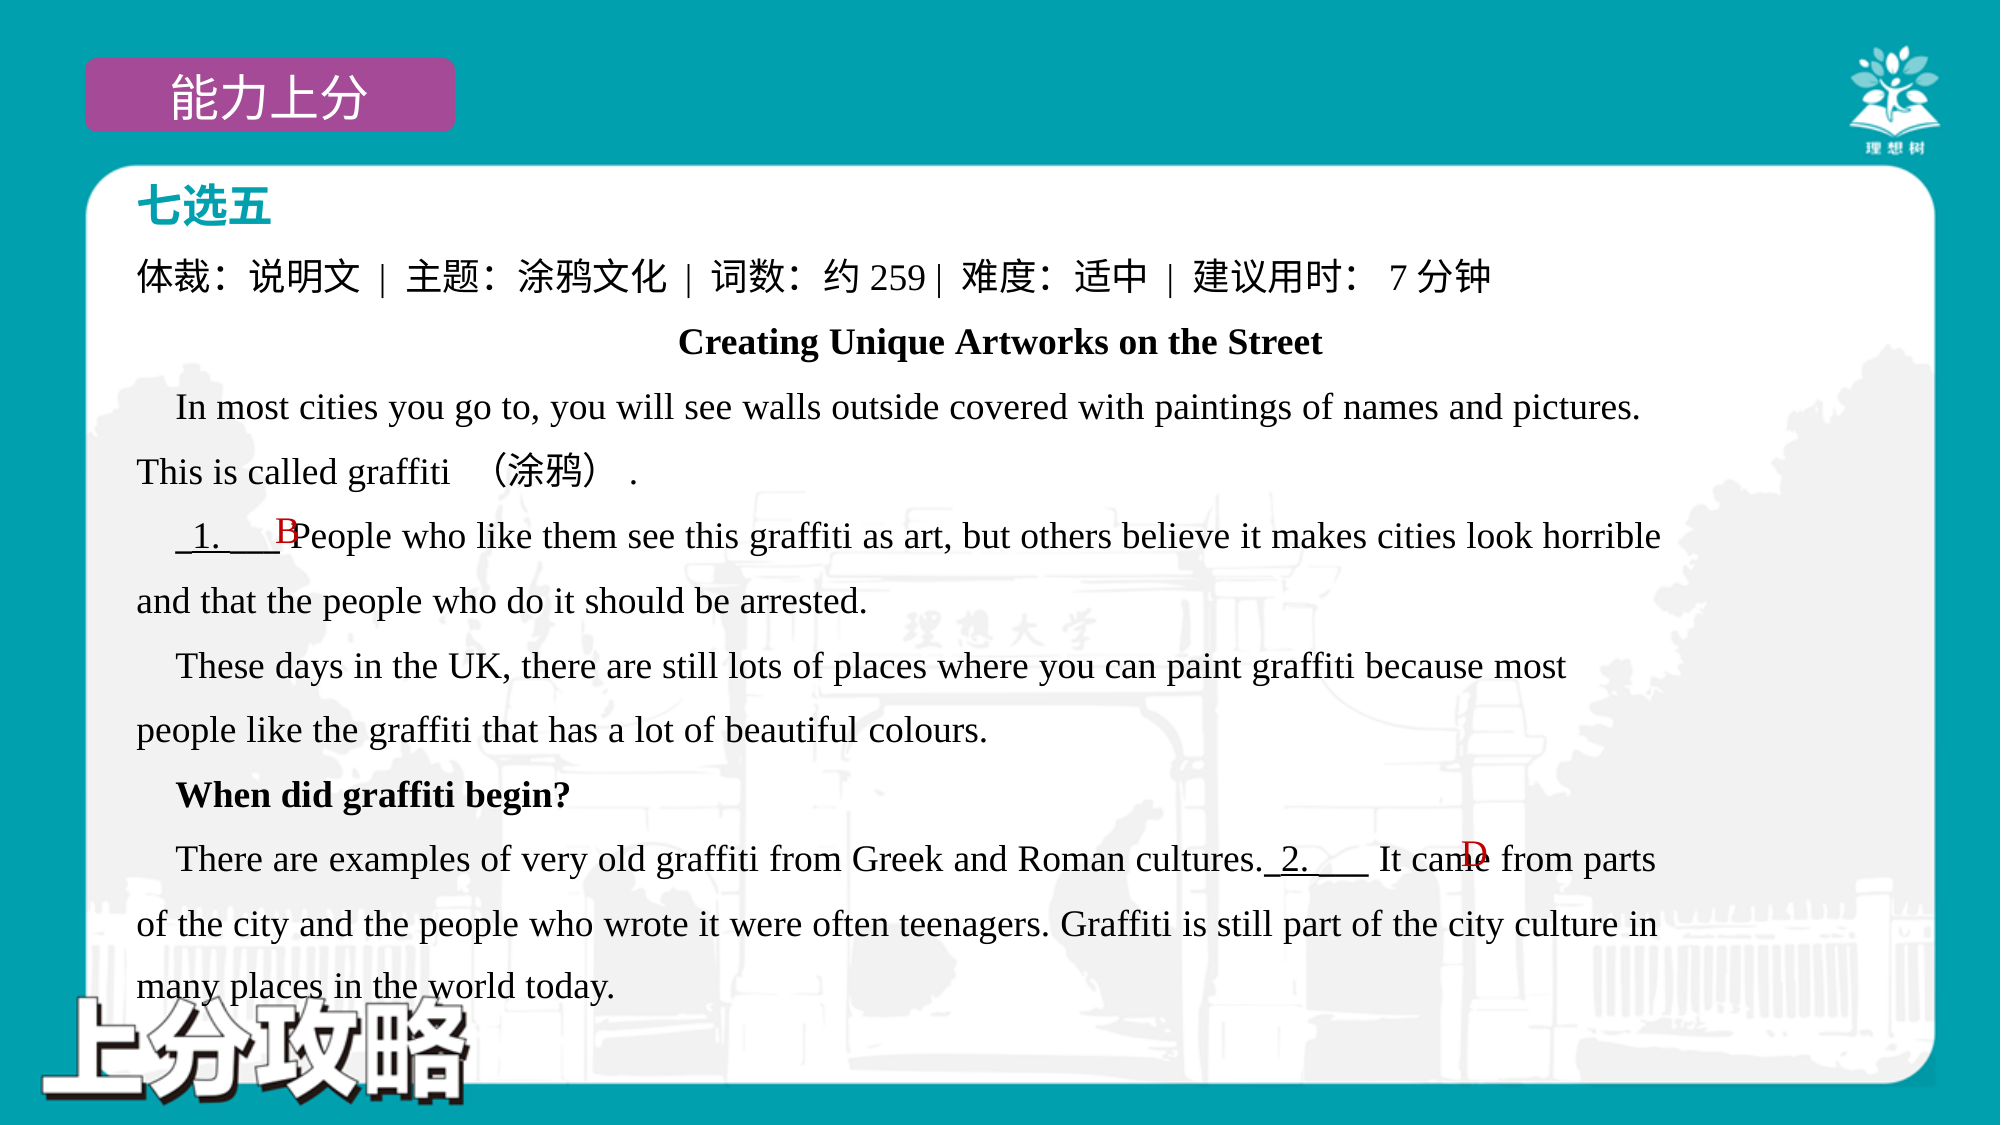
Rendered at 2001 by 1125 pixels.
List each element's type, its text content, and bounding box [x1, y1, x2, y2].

text_box 体裁：说明文 | 主题：涂鸦文化 | 词数：约259 | 难度：适中 | 建议用时：7分钟 Creating Unique Artworks on the Street In most cities you go to, you will see walls outside covered with paintings of names and pictures. This is called graffiti （涂鸦）. _1. ___ People who like them see this graffiti as art, but others believe it makes cities look horrible and that the people who do it should be arrested. These days in the UK, there are still lots of places where you can paint graffiti because most people like the graffiti that has a lot of beautiful colours. When did graffiti begin? There are examples of very old graffiti from Greek and Roman cultures._2. ___ It came from parts of the city and the people who wrote it were often teenagers. Graffiti is still part of the city culture in many places in the world today. [136, 233, 1865, 1000]
text_box B [261, 486, 314, 545]
text_box D [1447, 808, 1502, 867]
picture [0, 0, 2000, 1125]
text_box 七选五 [136, 176, 1865, 232]
